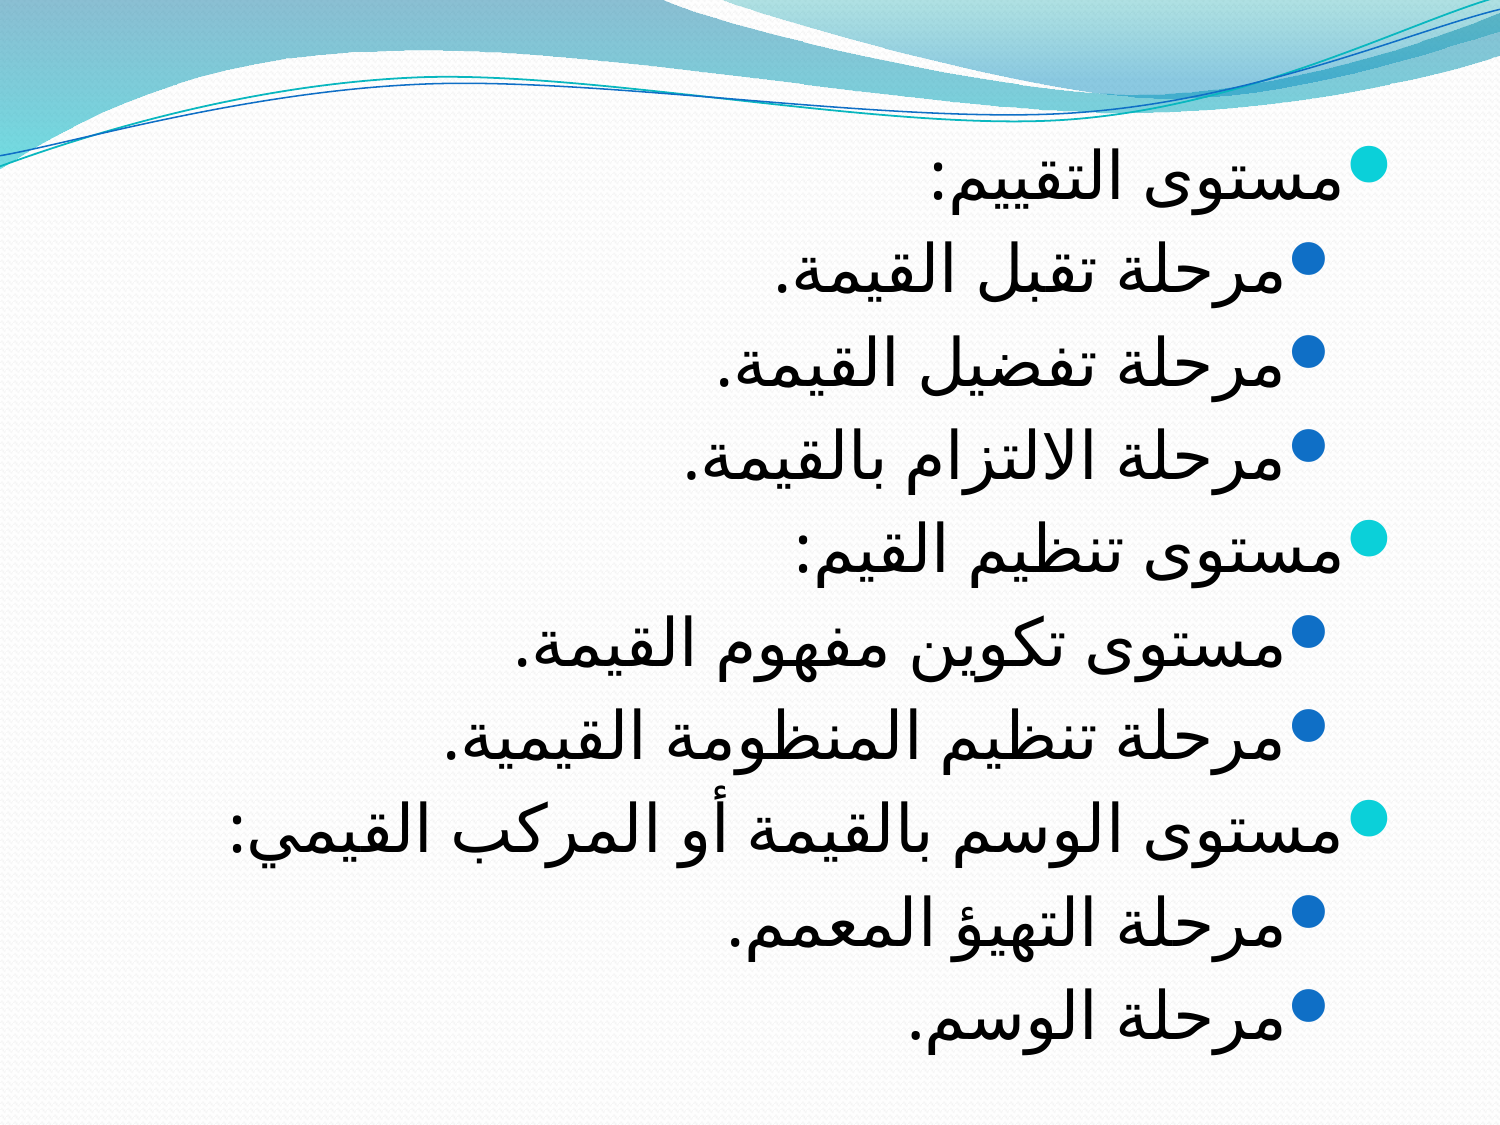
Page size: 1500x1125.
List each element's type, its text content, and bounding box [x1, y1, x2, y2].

list مستوى التقييم: مرحلة تقبل القيمة. مرحلة تفضيل القيمة. مرحلة الالتزام بالقيمة. مستوى تنظيم القيم: مستوى تكوين مفهوم القيمة. مرحلة تنظيم المنظومة القيمية. مستوى الوسم بالقيمة أو المركب القيمي: مرحلة التهيؤ المعمم. مرحلة الوسم. [75, 125, 1424, 1083]
